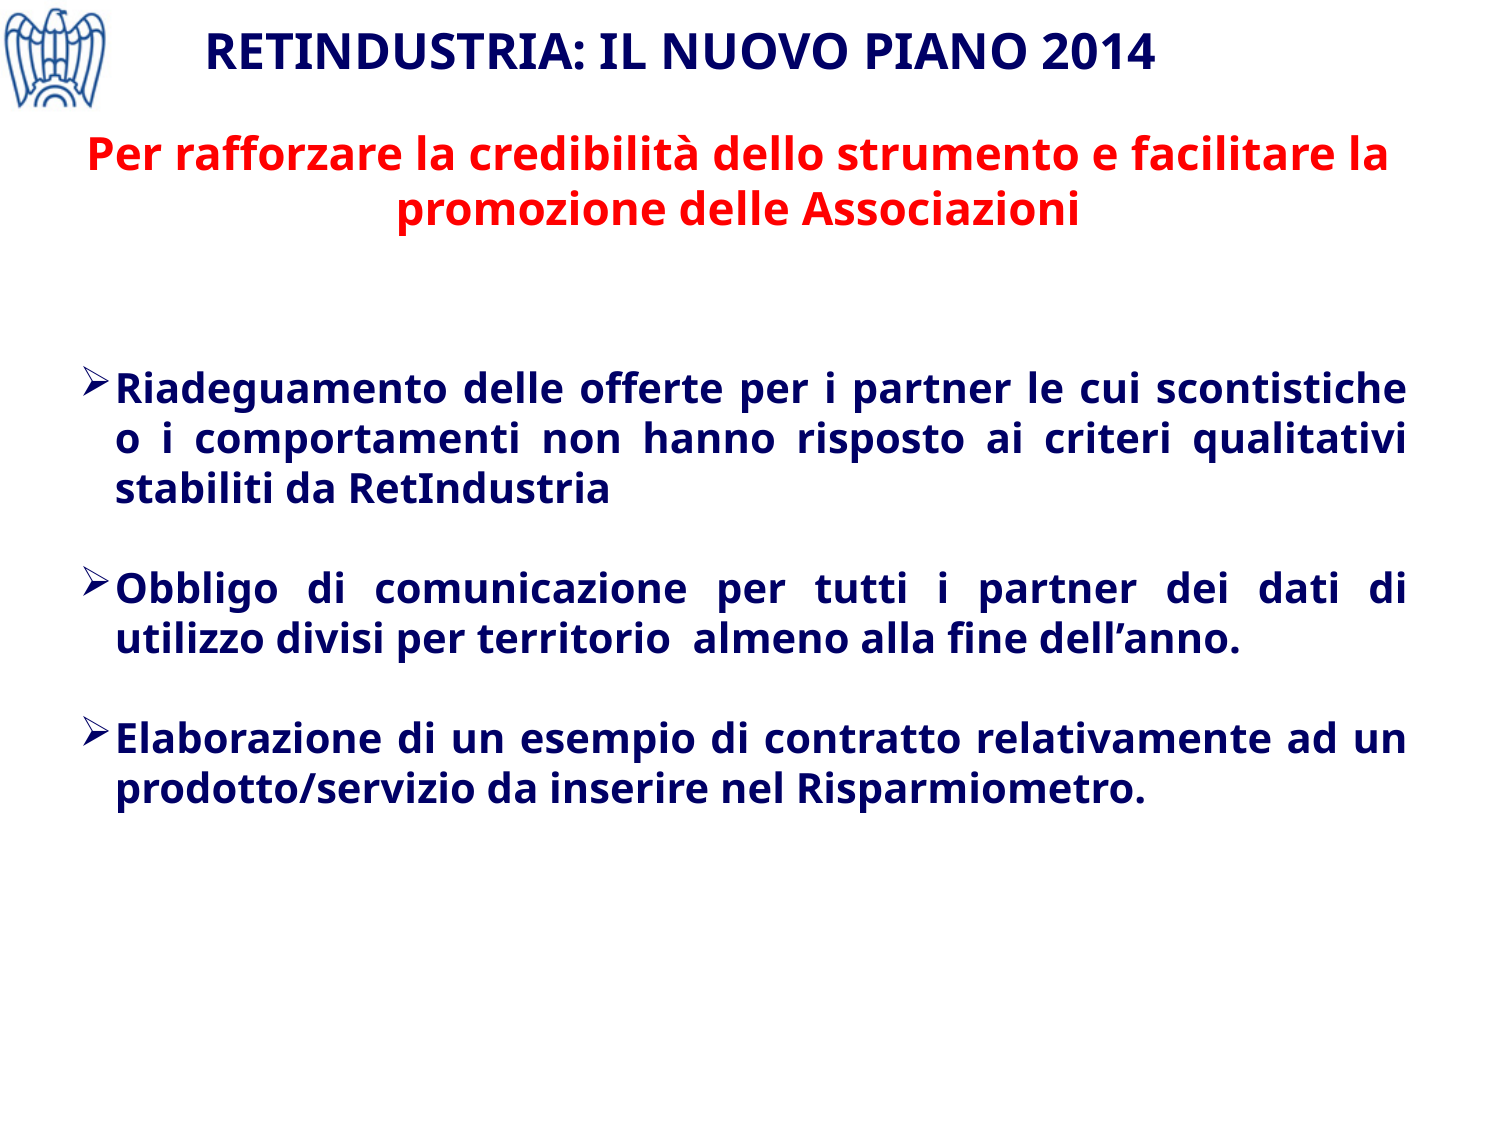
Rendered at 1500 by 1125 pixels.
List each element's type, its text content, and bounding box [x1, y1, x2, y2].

picture [0, 0, 113, 113]
text_box RETINDUSTRIA: IL NUOVO PIANO 2014 [189, 12, 1172, 88]
text_box Per rafforzare la credibilità dello strumento e facilitare la promozione delle Associazioni [64, 117, 1412, 242]
text_box Riadeguamento delle offerte per i partner le cui scontistiche o i comportamenti non hanno risposto ai criteri qualitativi stabiliti da RetIndustria Obbligo di comunicazione per tutti i partner dei dati di utilizzo divisi per territorio almeno alla fine dell’anno. Elaborazione di un esempio di contratto relativamente ad un prodotto/servizio da inserire nel Risparmiometro. [64, 354, 1424, 820]
